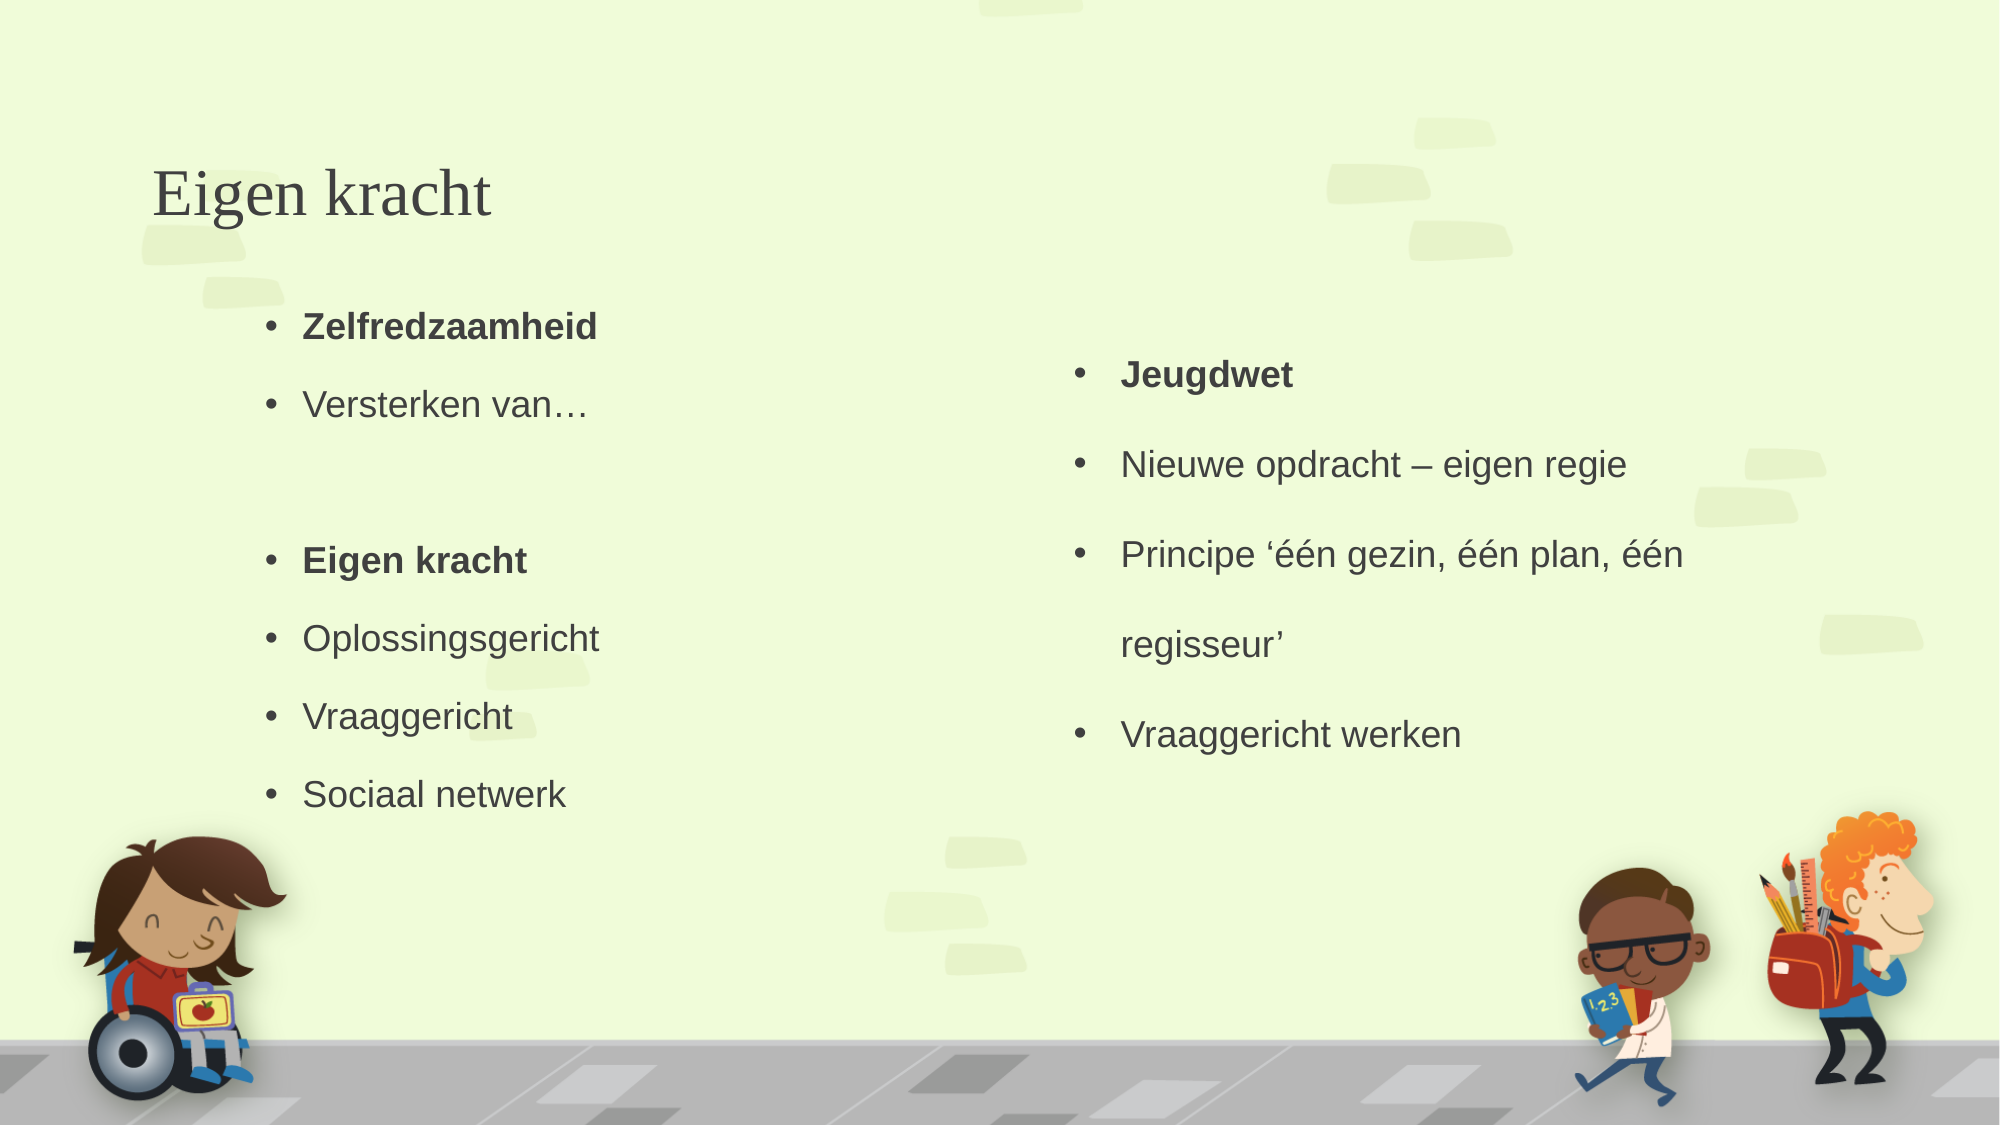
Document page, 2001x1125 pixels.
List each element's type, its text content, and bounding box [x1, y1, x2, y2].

title Eigen kracht [137, 59, 1750, 238]
picture [0, 0, 2000, 1125]
list Zelfredzaamheid Versterken van… Eigen kracht Oplossingsgericht Vraaggericht Sociaal netwerk [249, 299, 1750, 870]
text_box Jeugdwet Nieuwe opdracht – eigen regie Principe ‘één gezin, één plan, één regisseur’ Vraaggericht werken [1058, 298, 1750, 808]
